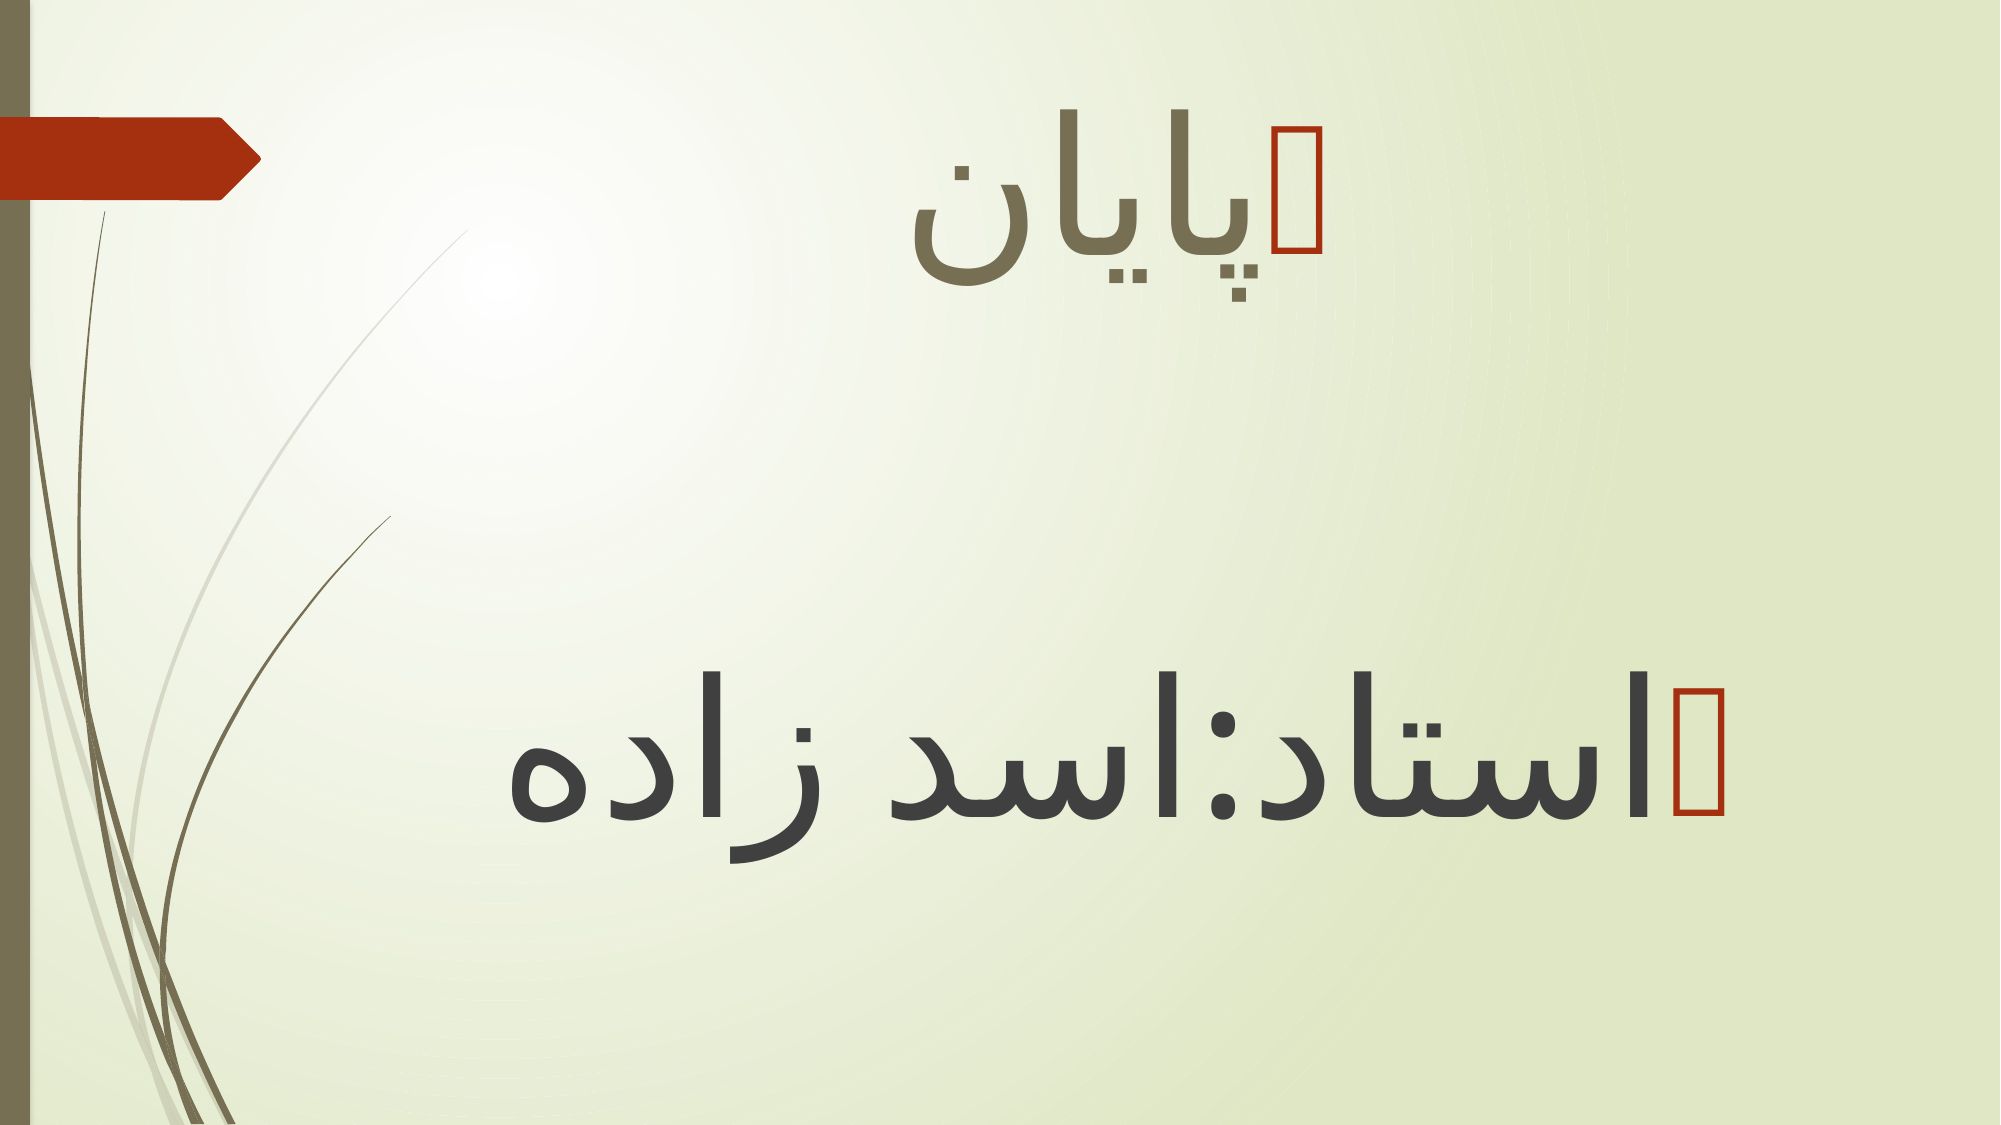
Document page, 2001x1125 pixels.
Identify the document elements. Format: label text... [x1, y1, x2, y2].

list پایان استاد:اسد زاده [424, 76, 1888, 970]
